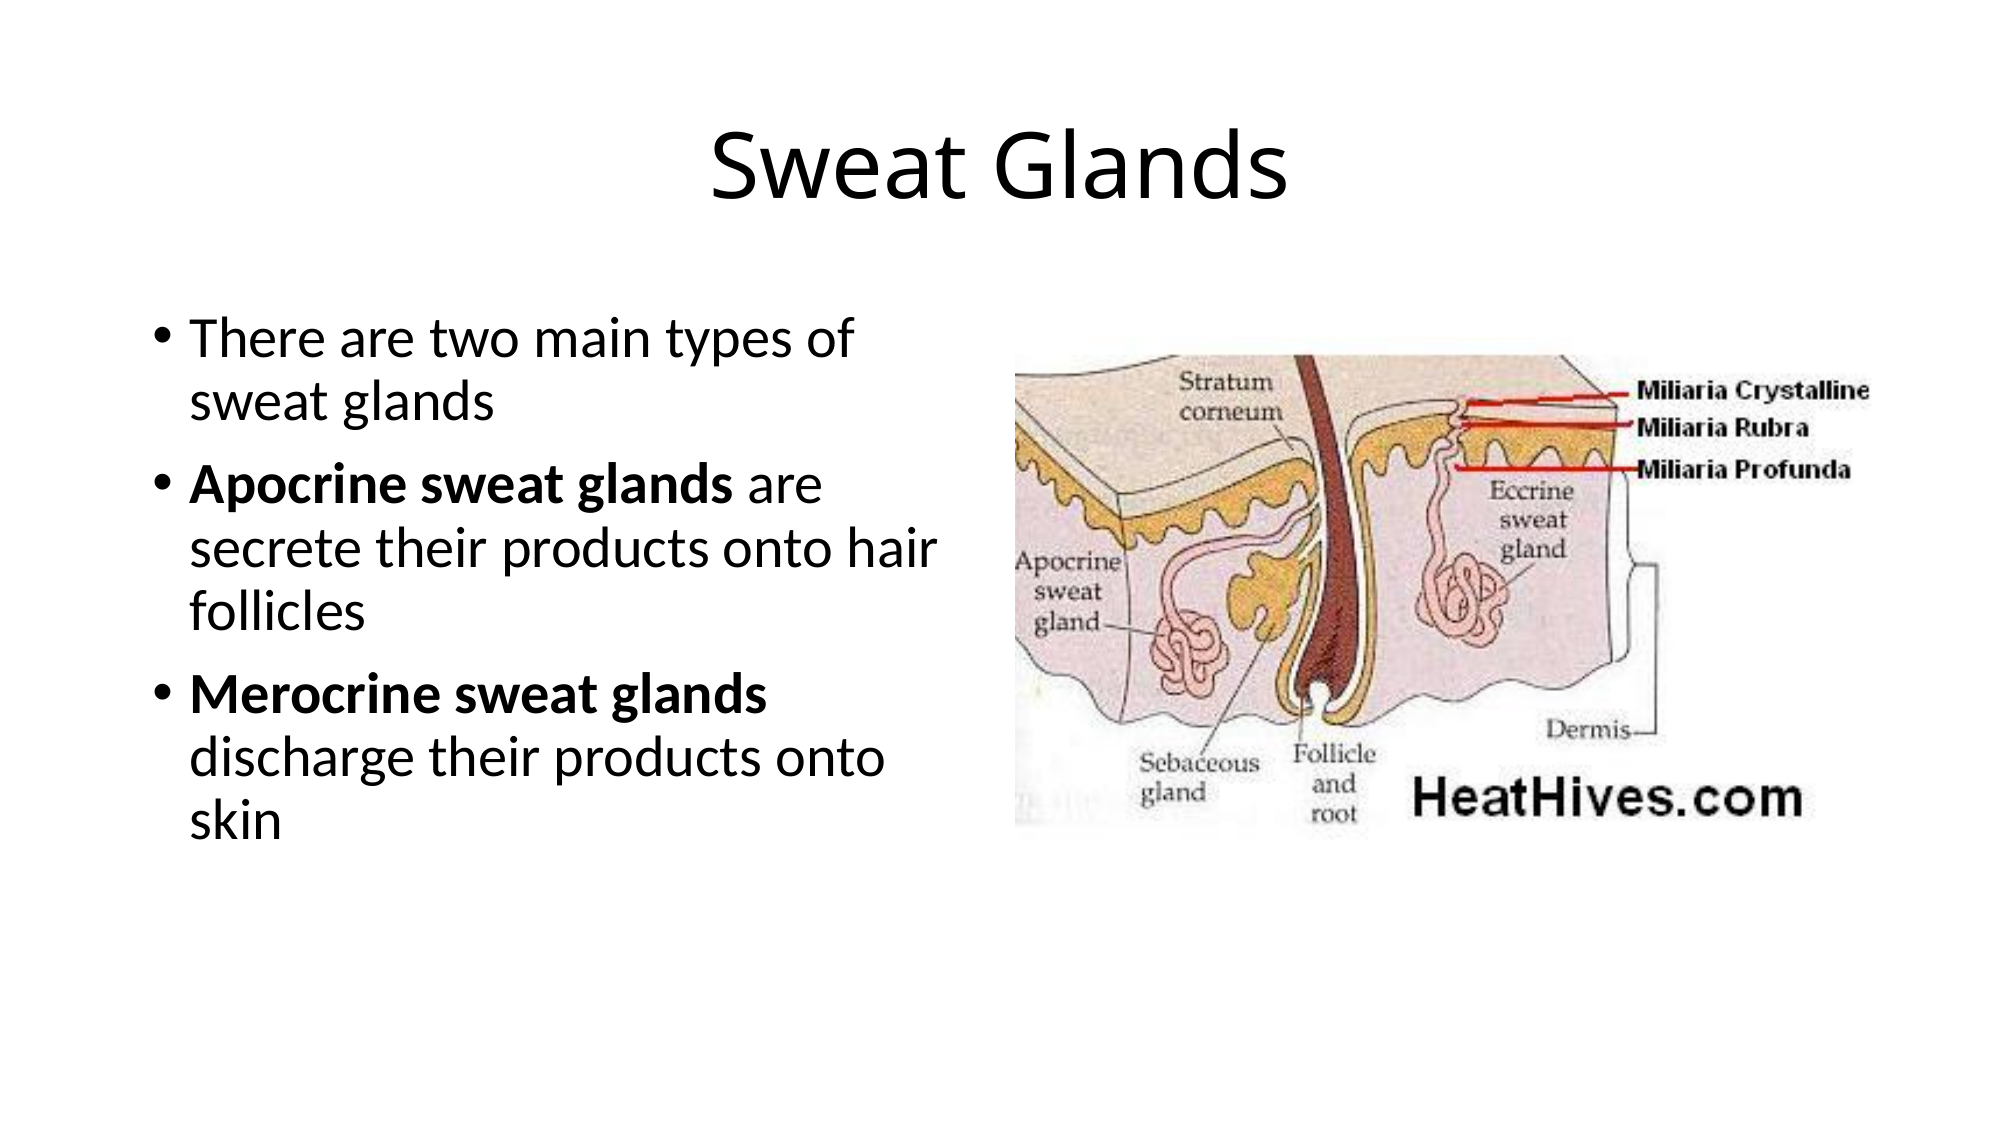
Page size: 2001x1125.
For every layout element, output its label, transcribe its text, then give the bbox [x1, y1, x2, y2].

list There are two main types of sweat glands Apocrine sweat glands are secrete their products onto hair follicles Merocrine sweat glands discharge their products onto skin [137, 299, 988, 1014]
picture [1015, 337, 1888, 854]
title Sweat Glands [137, 59, 1863, 278]
